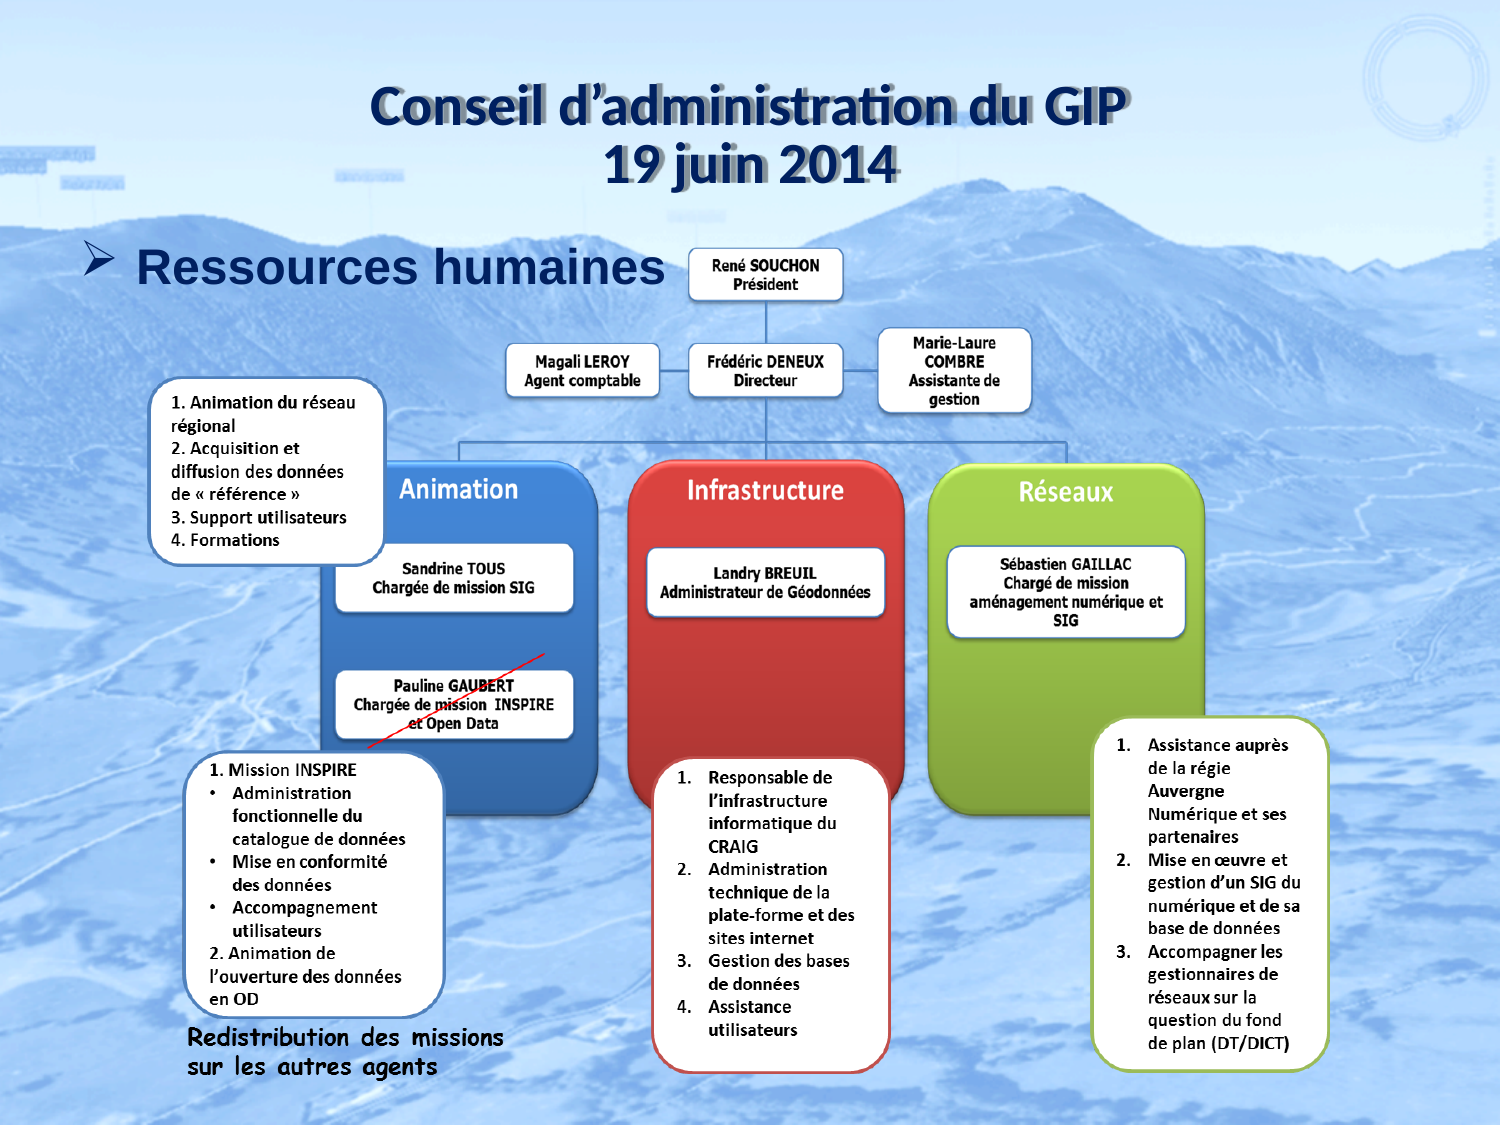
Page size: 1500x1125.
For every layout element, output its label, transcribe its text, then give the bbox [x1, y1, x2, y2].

text_box Ressources humaines [64, 227, 1459, 303]
title Conseil d’administration du GIP 19 juin 2014 [74, 30, 1425, 227]
picture [0, 0, 1500, 1125]
